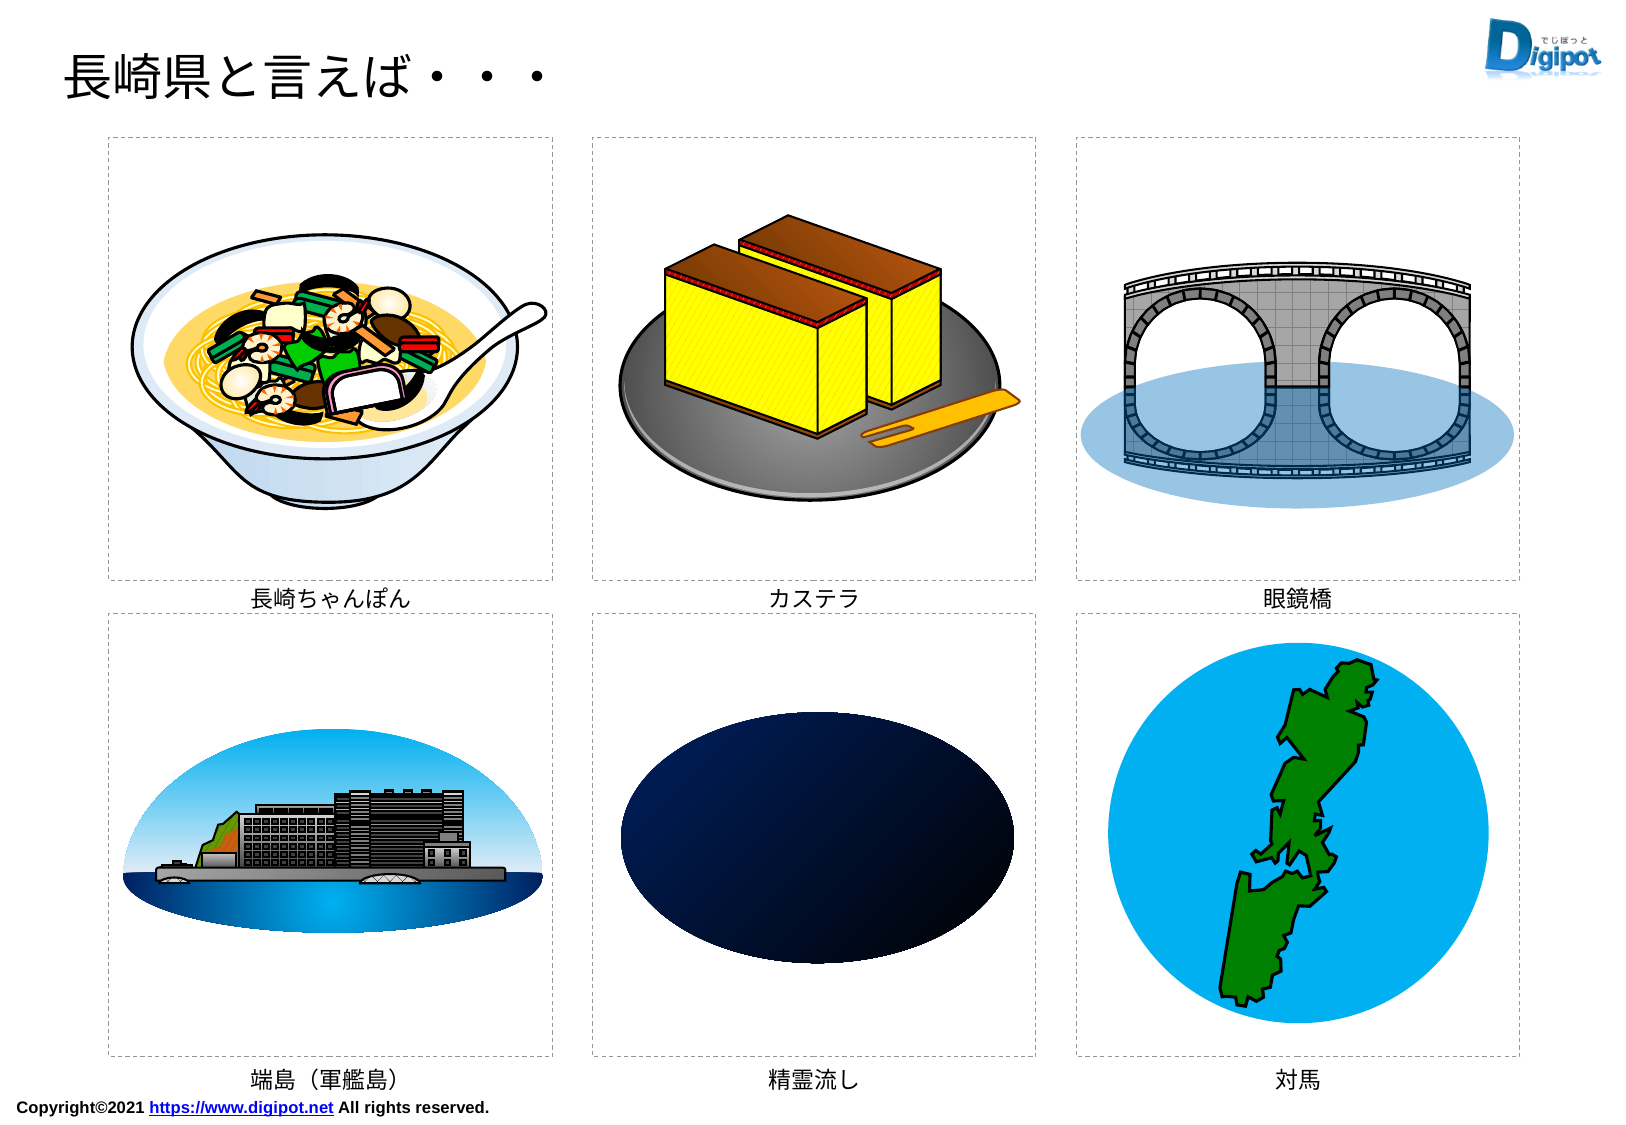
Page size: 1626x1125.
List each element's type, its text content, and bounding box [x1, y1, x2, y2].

picture [1485, 18, 1602, 82]
text_box 眼鏡橋 [1071, 577, 1525, 620]
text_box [1107, 642, 1489, 1024]
text_box 対馬 [1071, 1058, 1525, 1101]
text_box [619, 215, 1022, 501]
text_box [131, 234, 547, 509]
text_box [1080, 262, 1515, 509]
text_box 端島（軍艦島） [104, 1058, 558, 1101]
text_box カステラ [587, 577, 1041, 620]
text_box 長崎ちゃんぽん [104, 577, 558, 620]
text_box 長崎県と言えば・・・ [47, 38, 578, 113]
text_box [620, 712, 1015, 964]
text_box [122, 728, 544, 933]
text_box 精霊流し [587, 1058, 1041, 1101]
